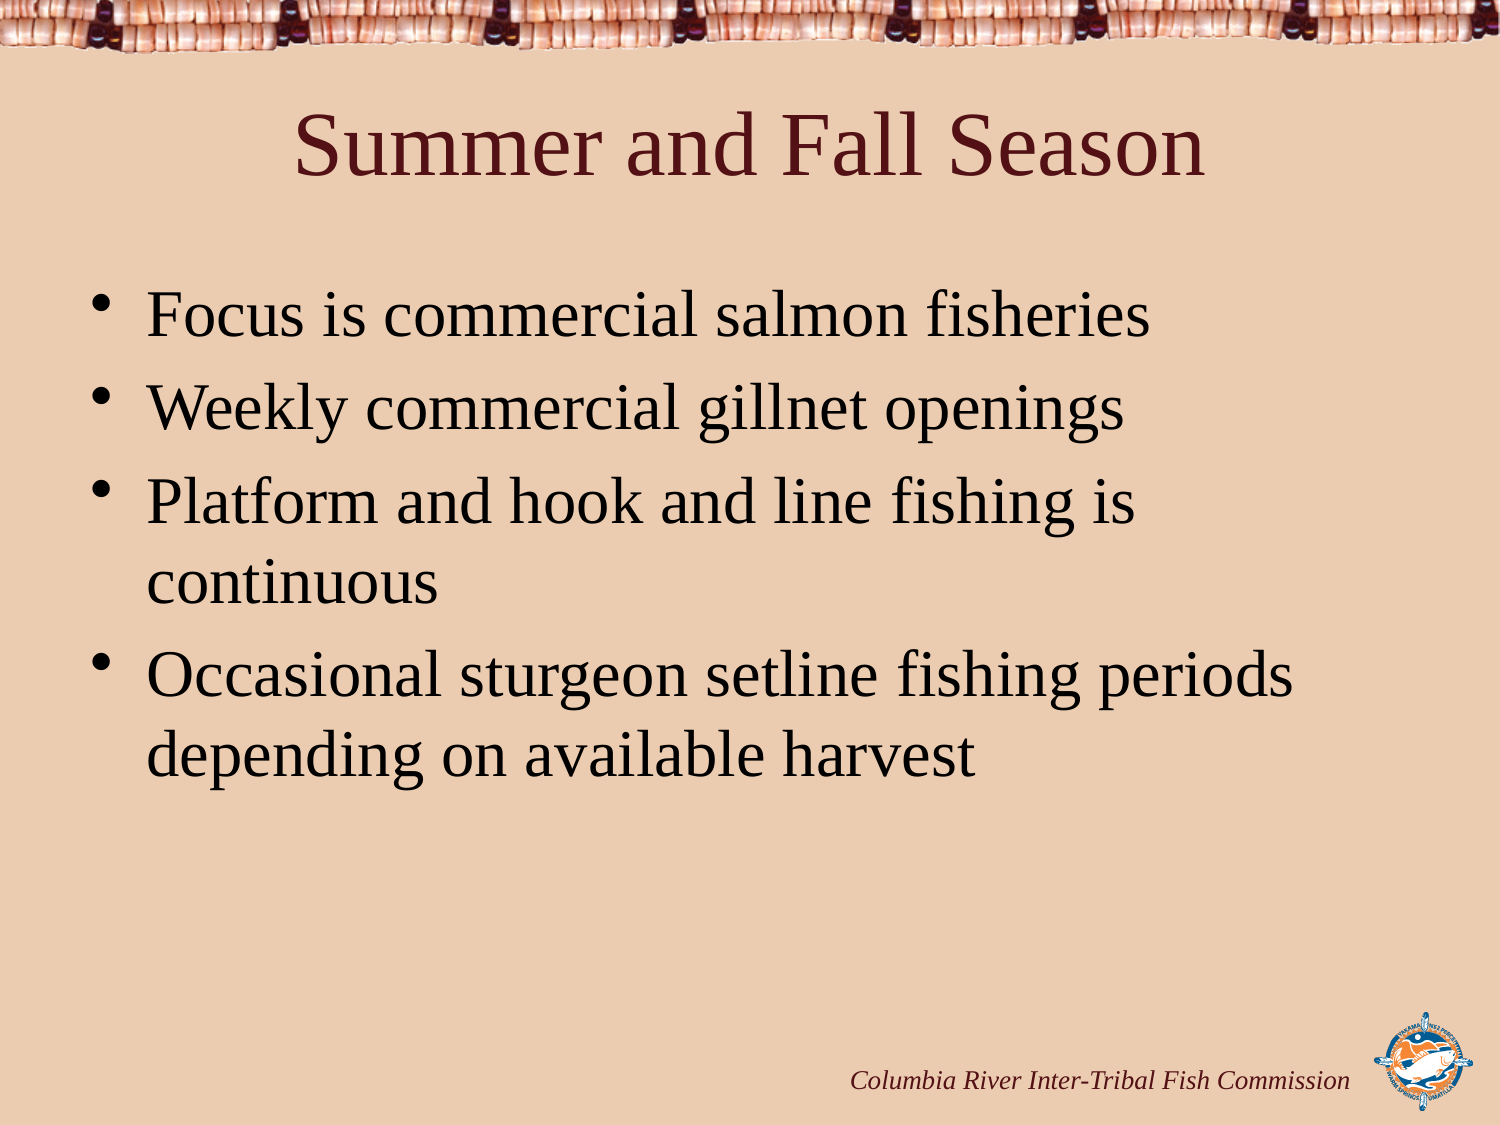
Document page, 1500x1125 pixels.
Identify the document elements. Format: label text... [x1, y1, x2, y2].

picture [0, 0, 1500, 54]
picture [1374, 1012, 1473, 1111]
list Focus is commercial salmon fisheries Weekly commercial gillnet openings Platform and hook and line fishing is continuous Occasional sturgeon setline fishing periods depending on available harvest [75, 262, 1425, 1005]
title Summer and Fall Season [75, 45, 1425, 233]
